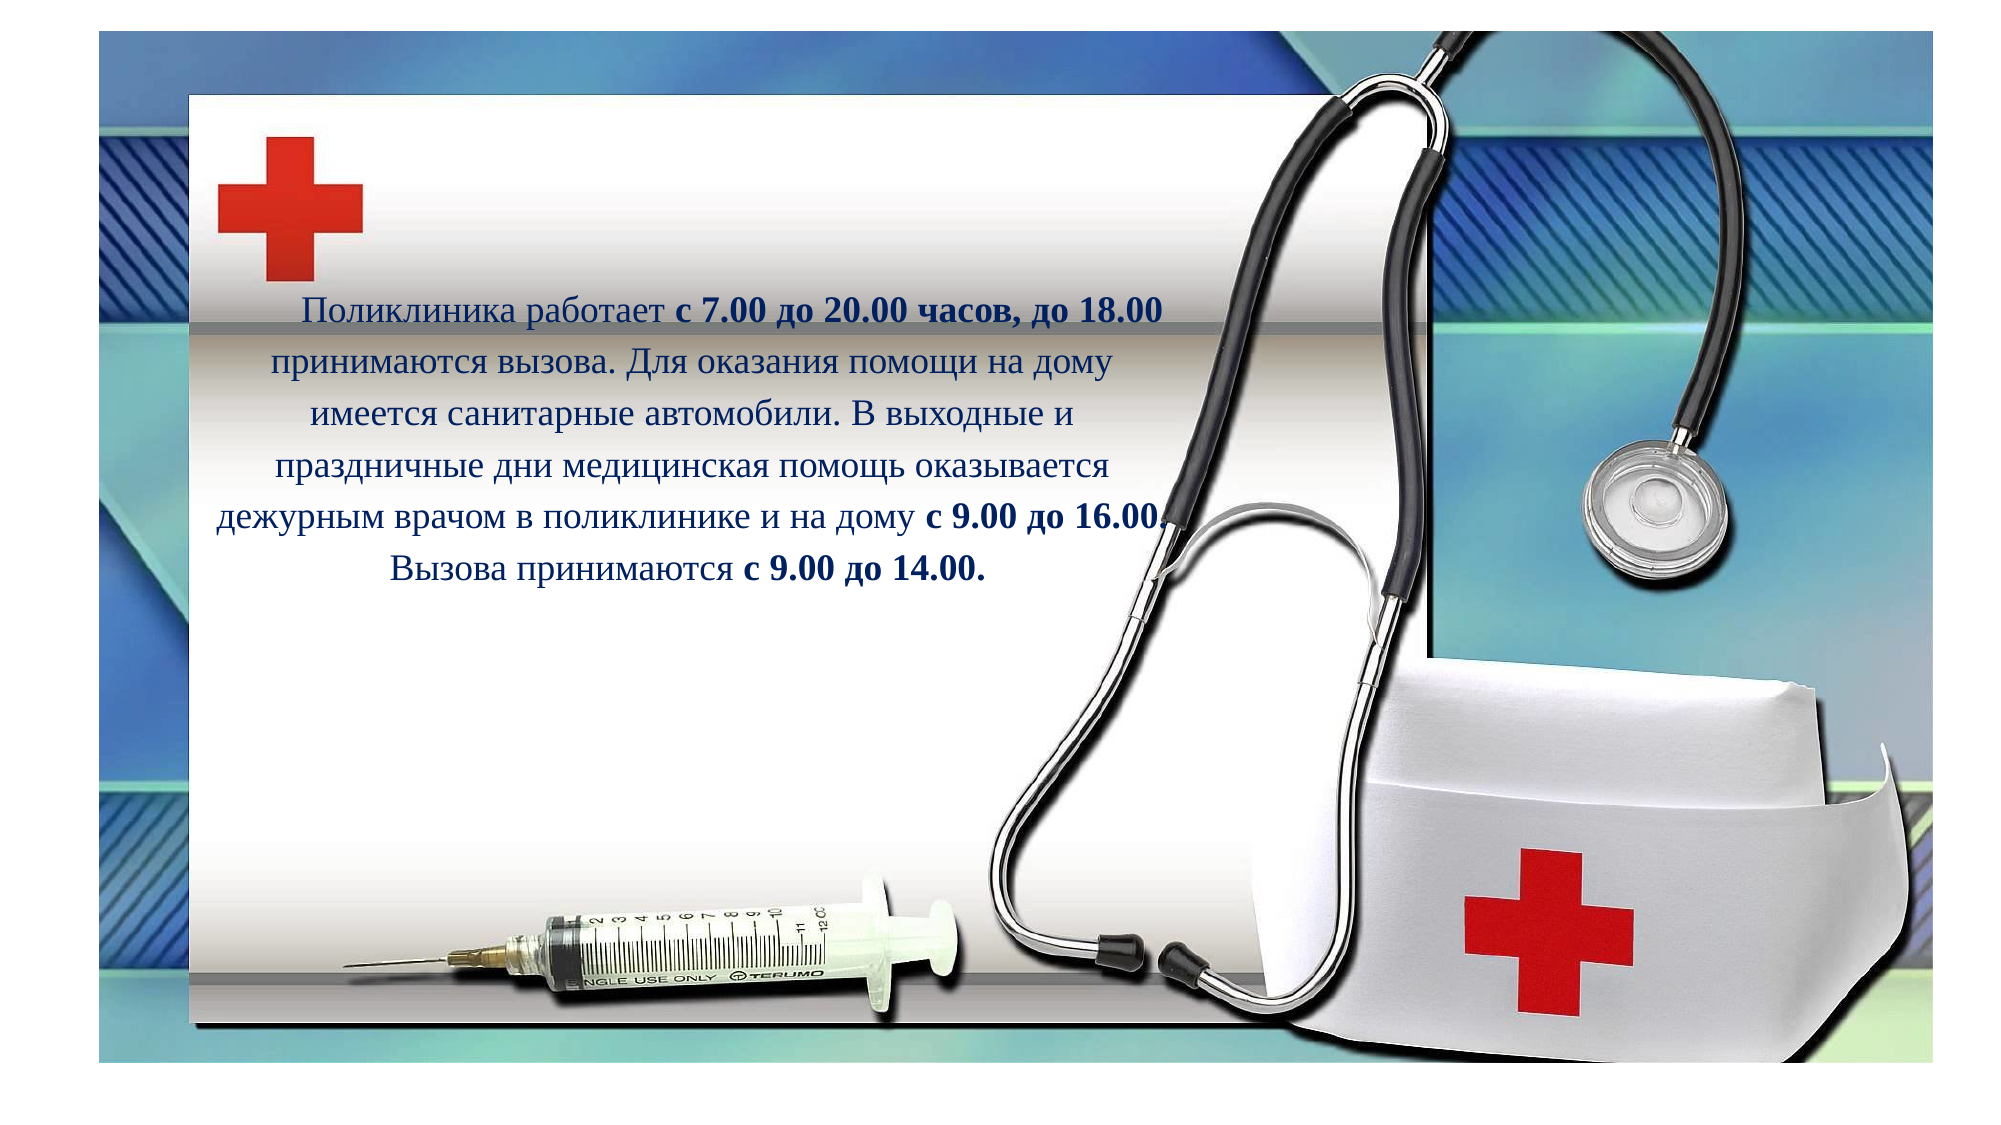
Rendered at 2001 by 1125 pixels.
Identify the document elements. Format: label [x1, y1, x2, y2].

picture [99, 31, 1933, 1063]
